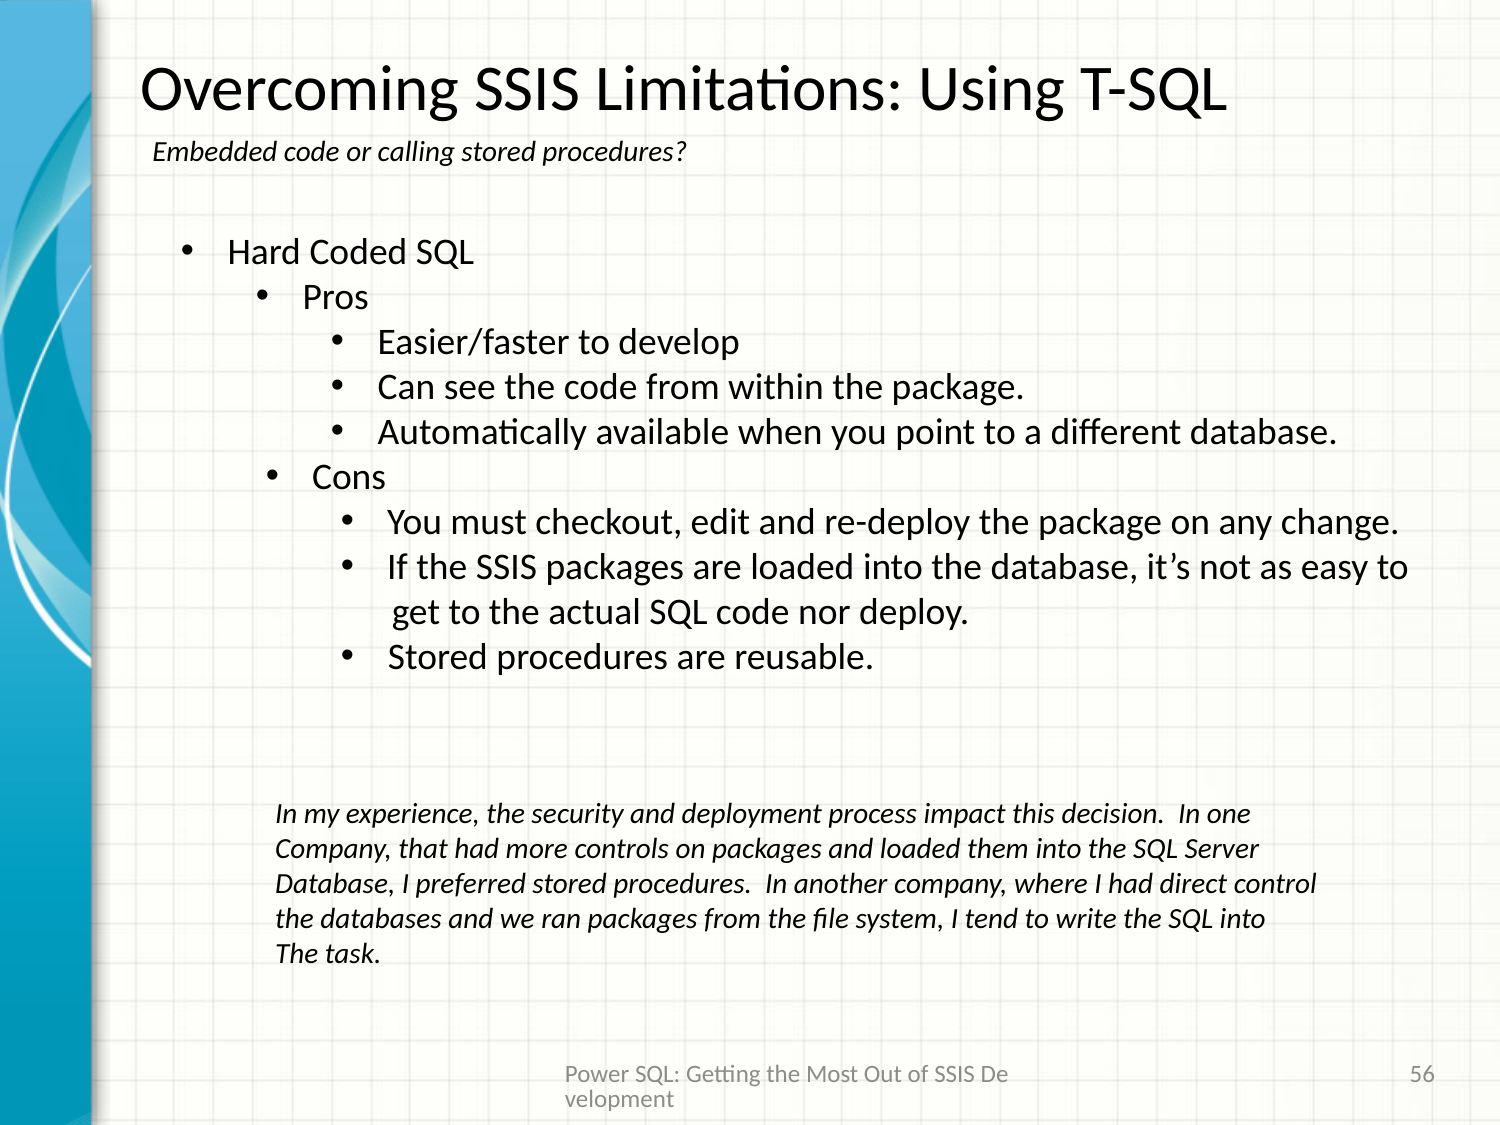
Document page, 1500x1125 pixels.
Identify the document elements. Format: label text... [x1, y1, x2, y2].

slide_number 56 [1100, 1042, 1450, 1103]
footer Power SQL: Getting the Most Out of SSIS Development [549, 1042, 1025, 1103]
picture [0, 0, 1500, 1125]
title Overcoming SSIS Limitations: Using T-SQL [125, 37, 1450, 131]
text_box In my experience, the security and deployment process impact this decision. In one Company, that had more controls on packages and loaded them into the SQL Server Database, I preferred stored procedures. In another company, where I had direct control the databases and we ran packages from the file system, I tend to write the SQL into The task. [260, 787, 1340, 977]
text_box Hard Coded SQL Pros Easier/faster to develop Can see the code from within the package. Automatically available when you point to a different database. Cons You must checkout, edit and re-deploy the package on any change. If the SSIS packages are loaded into the database, it’s not as easy to get to the actual SQL code nor deploy. Stored procedures are reusable. [166, 219, 1434, 730]
text_box Embedded code or calling stored procedures? [137, 124, 1463, 175]
